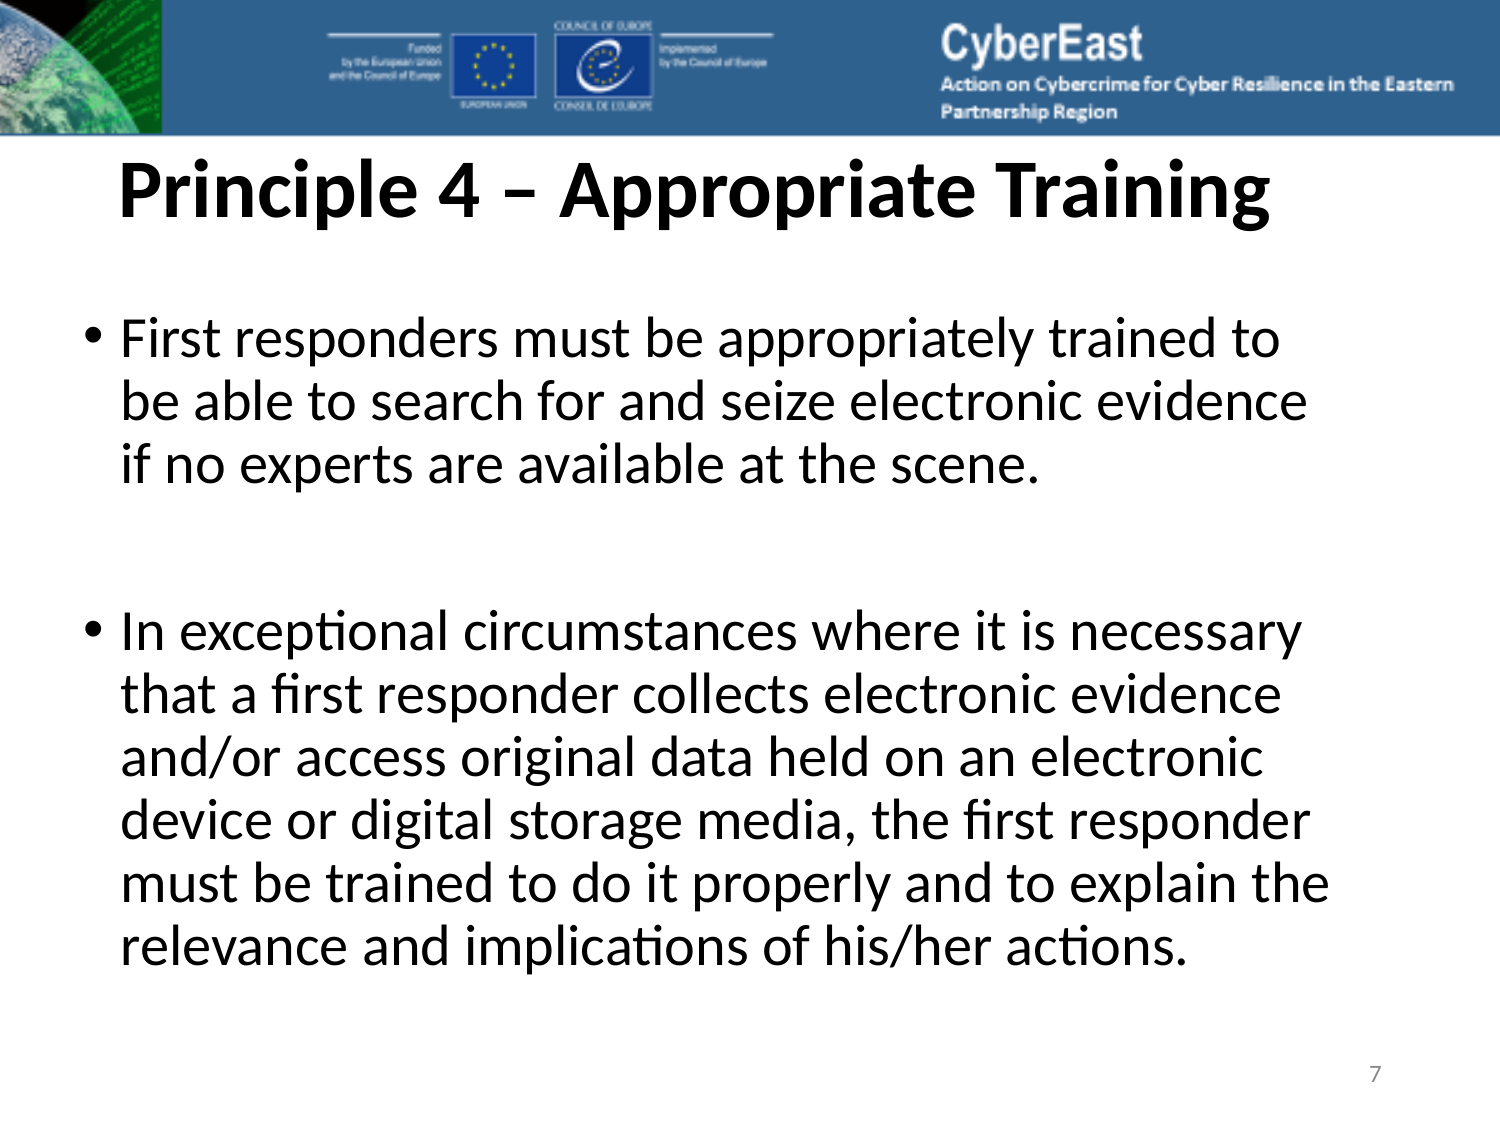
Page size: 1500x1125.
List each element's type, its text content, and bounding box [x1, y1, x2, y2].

picture [0, 0, 1500, 1125]
list First responders must be appropriately trained to be able to search for and seize electronic evidence if no experts are available at the scene. In exceptional circumstances where it is necessary that a first responder collects electronic evidence and/or access original data held on an electronic device or digital storage media, the first responder must be trained to do it properly and to explain the relevance and implications of his/her actions. [68, 299, 1362, 1014]
title Principle 4 – Appropriate Training [103, 82, 1397, 300]
slide_number 7 [1059, 1042, 1397, 1103]
